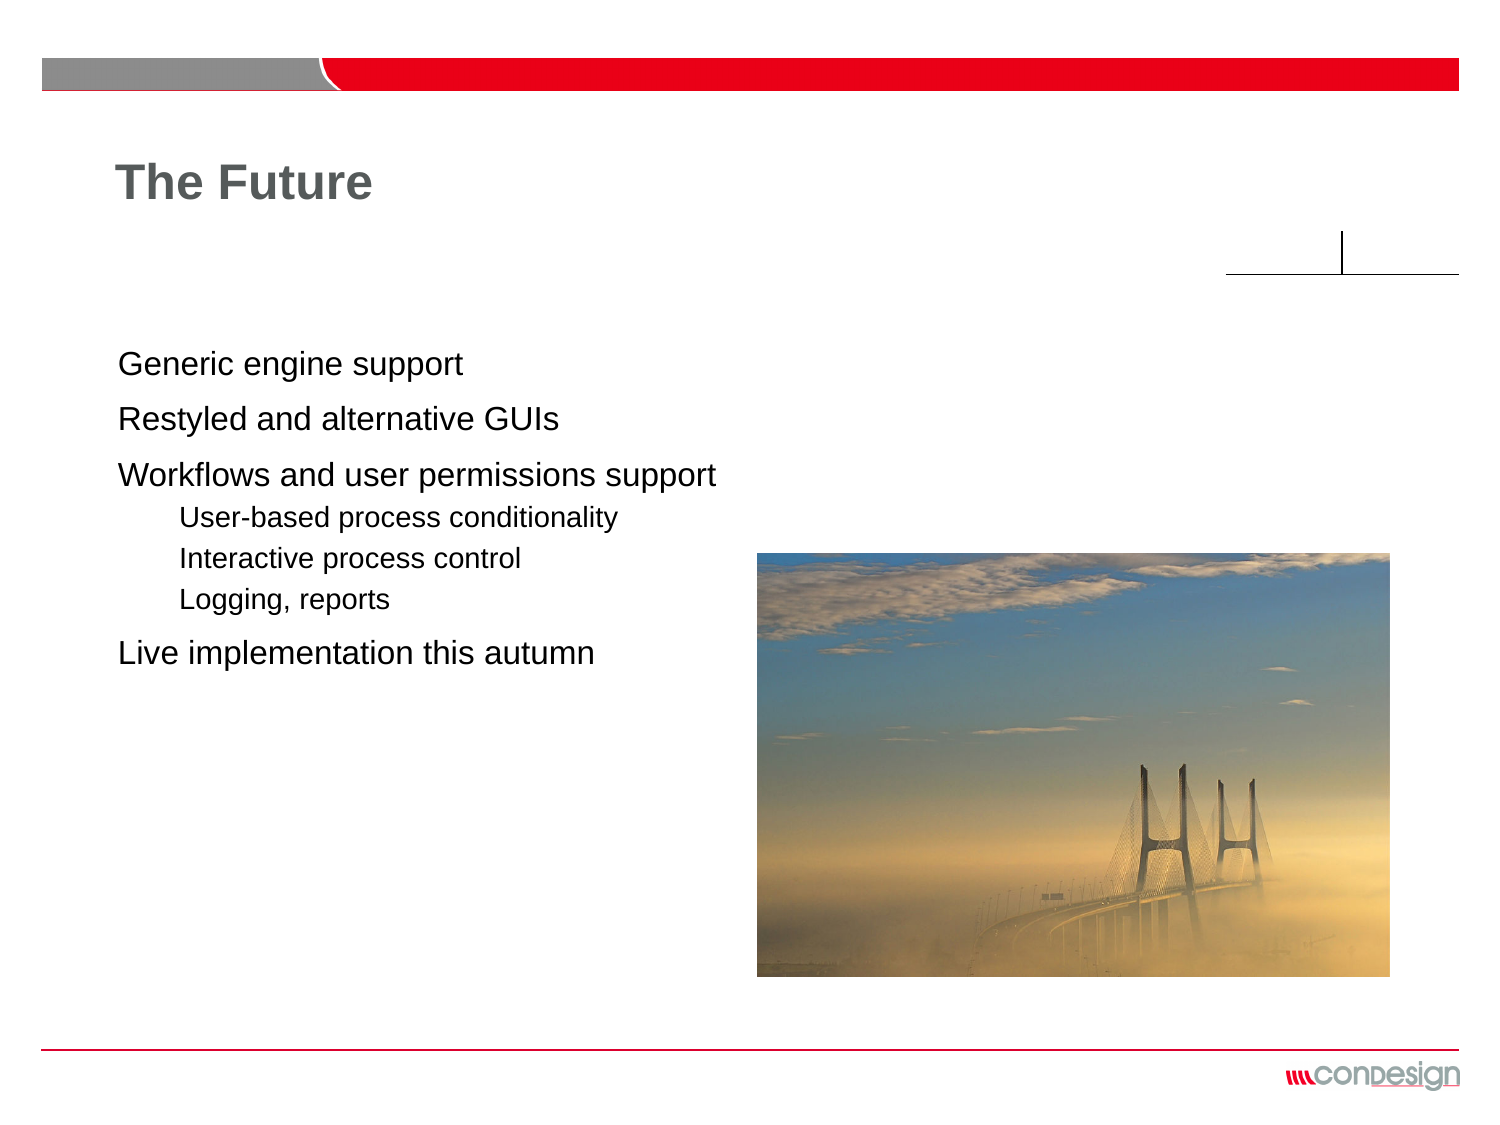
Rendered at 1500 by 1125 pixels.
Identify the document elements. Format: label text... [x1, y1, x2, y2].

picture [41, 57, 1459, 91]
list Generic engine support Restyled and alternative GUIs Workflows and user permissions support User-based process conditionality Interactive process control Logging, reports Live implementation this autumn [117, 337, 1404, 909]
picture [757, 553, 1390, 977]
title The Future [115, 91, 1404, 210]
picture [1286, 1061, 1460, 1091]
